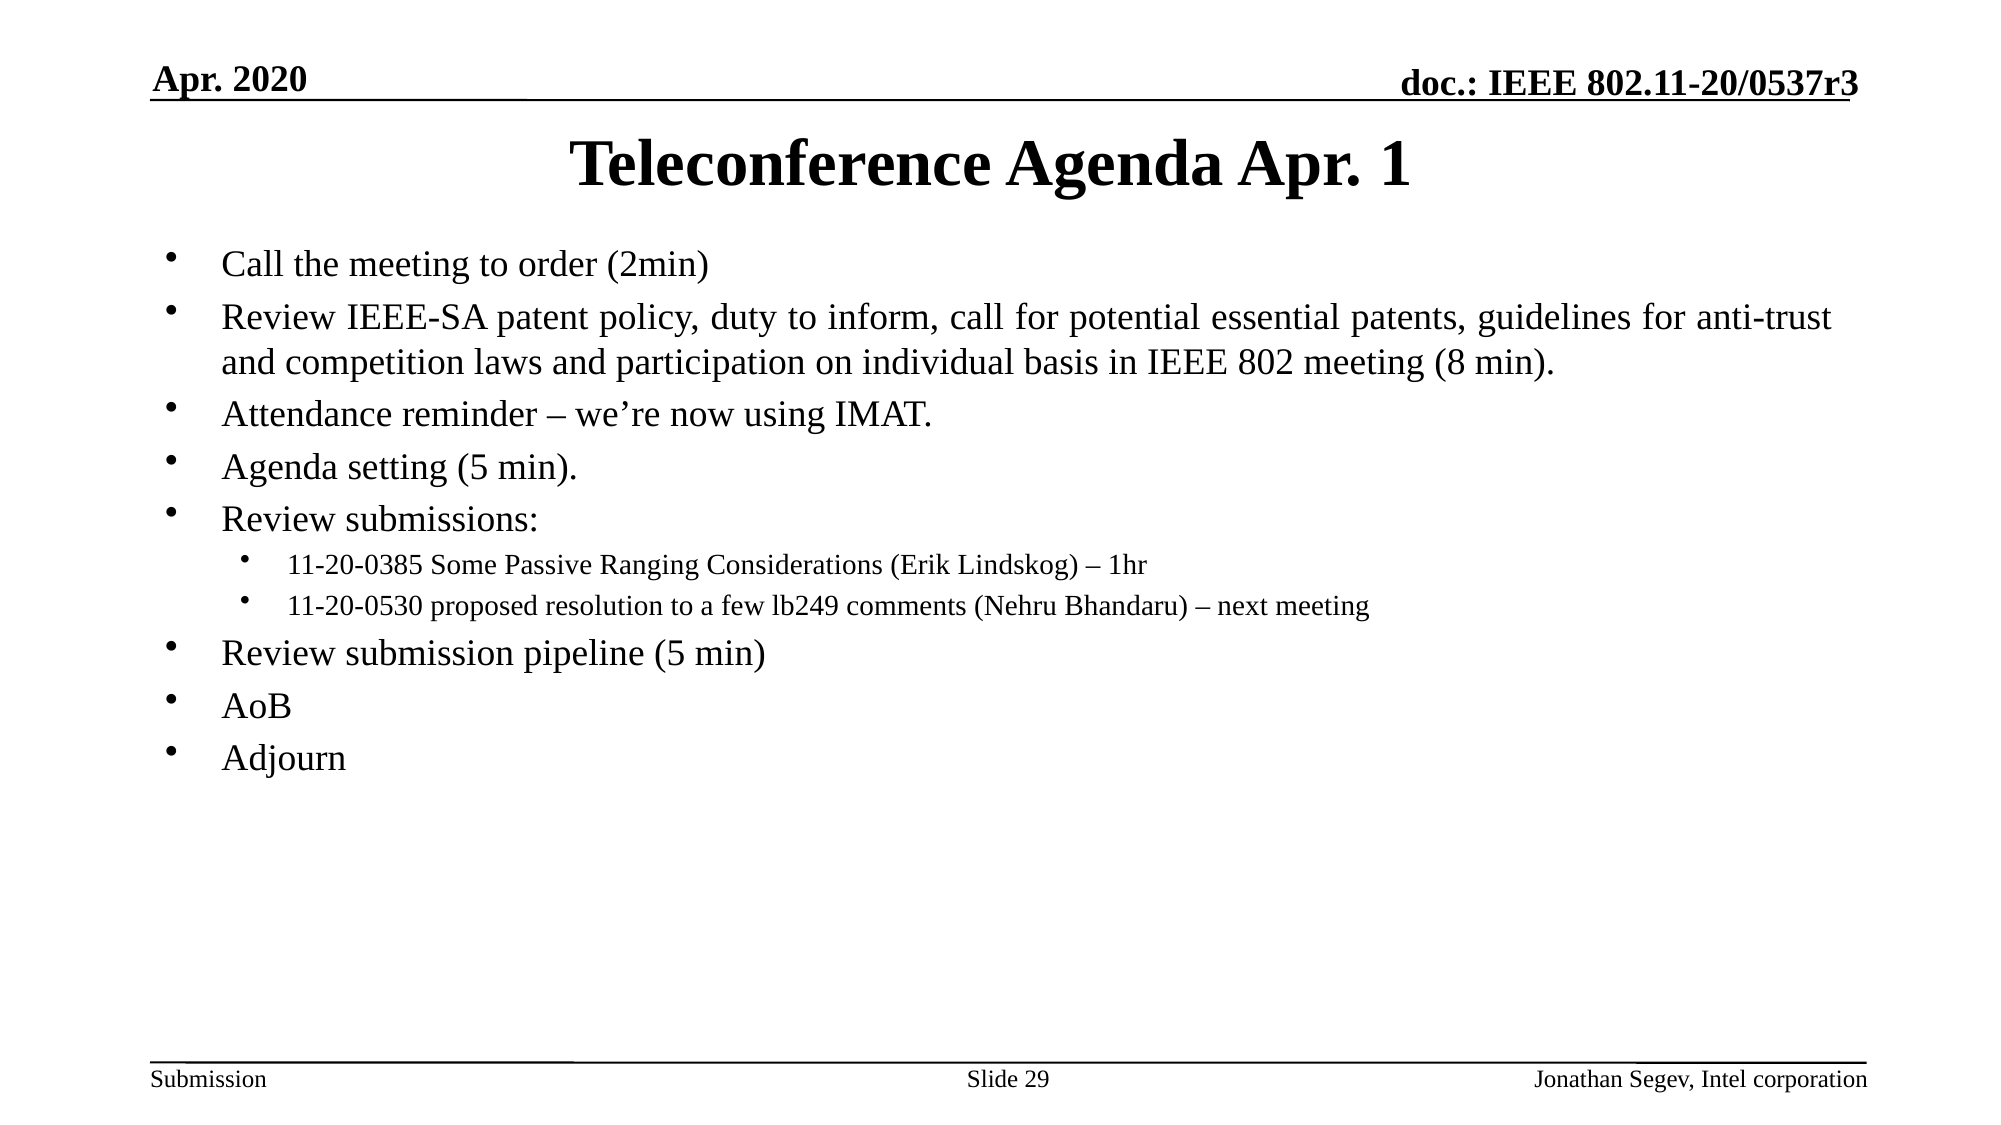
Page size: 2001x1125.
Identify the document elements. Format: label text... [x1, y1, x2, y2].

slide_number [152, 54, 563, 100]
footer Jonathan Segev, Intel corporation [1171, 1061, 1869, 1093]
slide_number Slide 29 [950, 1061, 1067, 1123]
list Call the meeting to order (2min) Review IEEE-SA patent policy, duty to inform, call for potential essential patents, guidelines for anti-trust and competition laws and participation on individual basis in IEEE 802 meeting (8 min). Attendance reminder – we’re now using IMAT. Agenda setting (5 min). Review submissions: 11-20-0385 Some Passive Ranging Considerations (Erik Lindskog) – 1hr 11-20-0530 proposed resolution to a few lb249 comments (Nehru Bhandaru) – next meeting Review submission pipeline (5 min) AoB Adjourn [149, 231, 1850, 1000]
title Teleconference Agenda Apr. 1 [149, 112, 1850, 205]
